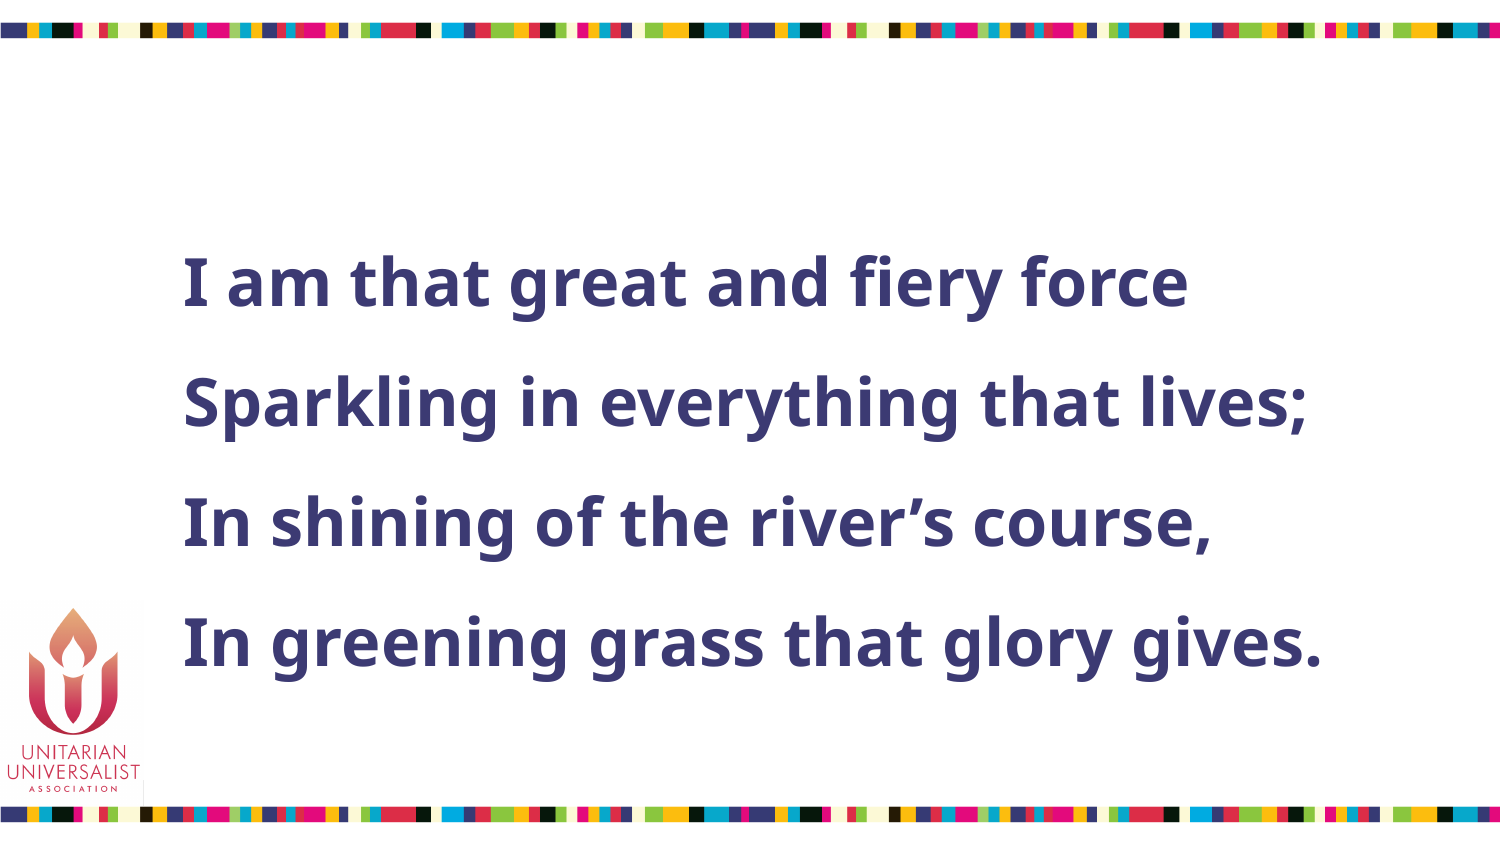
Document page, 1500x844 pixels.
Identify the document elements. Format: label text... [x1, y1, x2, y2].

text_box I am that great and fiery force Sparkling in everything that lives; In shining of the river’s course, In greening grass that glory gives. [168, 184, 1421, 695]
picture [0, 600, 1500, 824]
picture [0, 22, 1500, 40]
